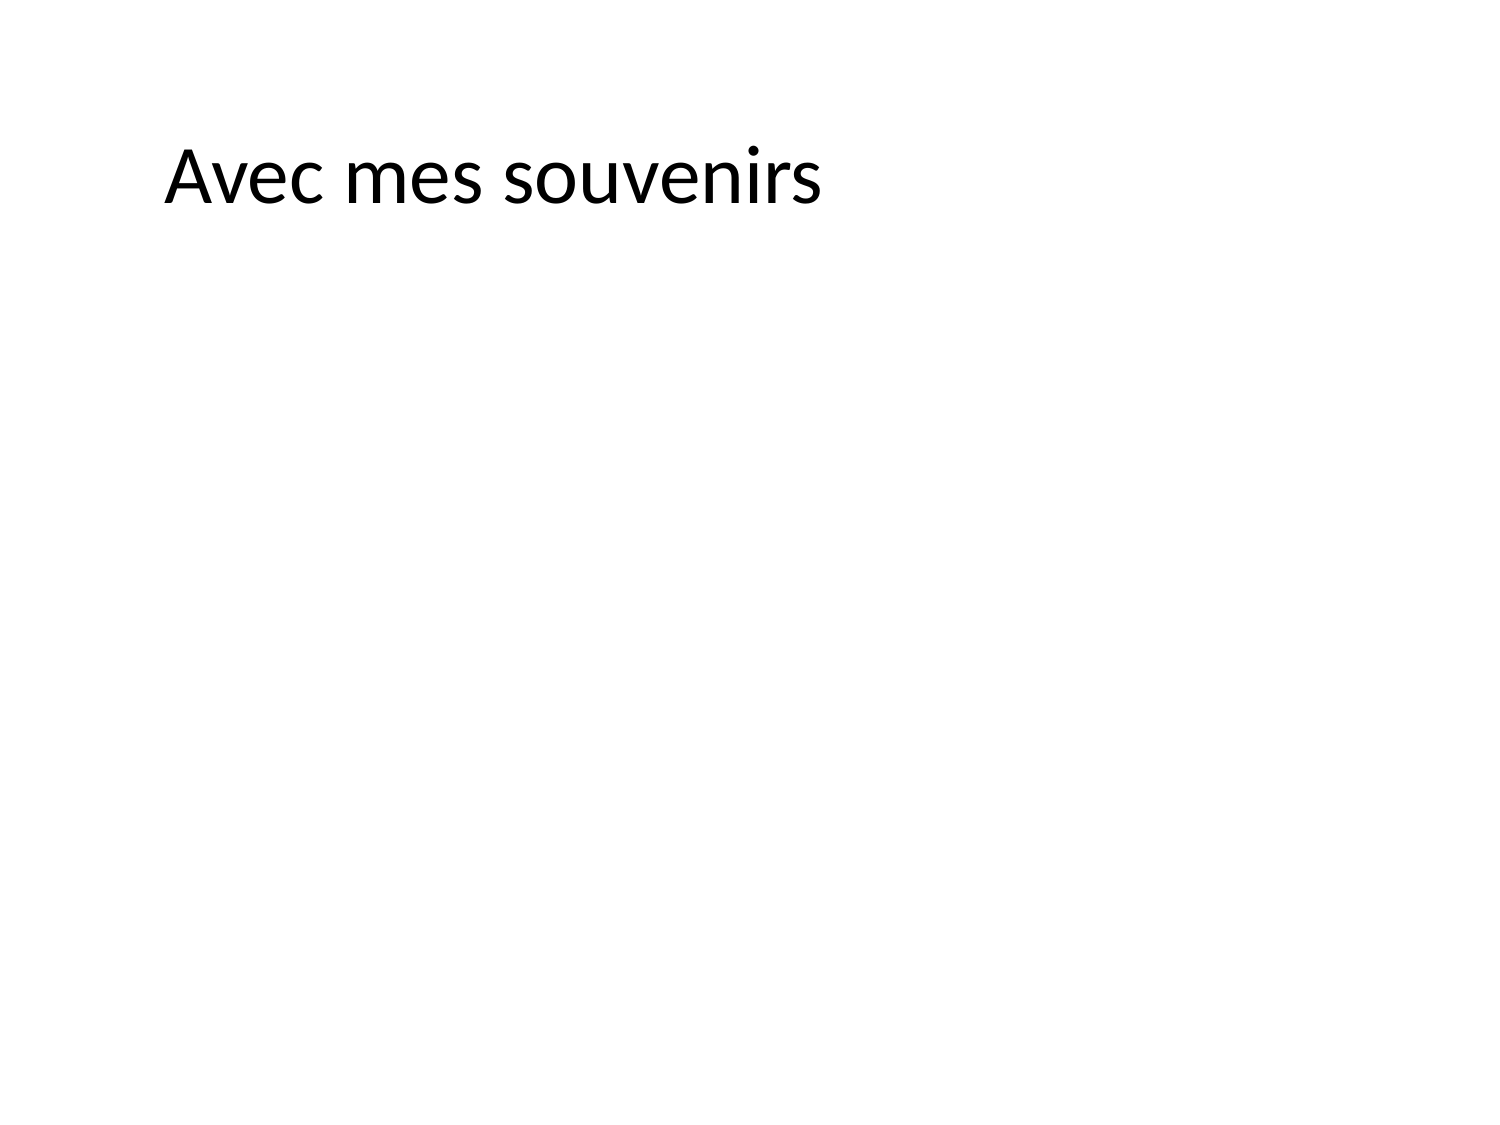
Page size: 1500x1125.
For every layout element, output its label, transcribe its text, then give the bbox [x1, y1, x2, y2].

text_box Avec mes souvenirs [150, 112, 1388, 328]
